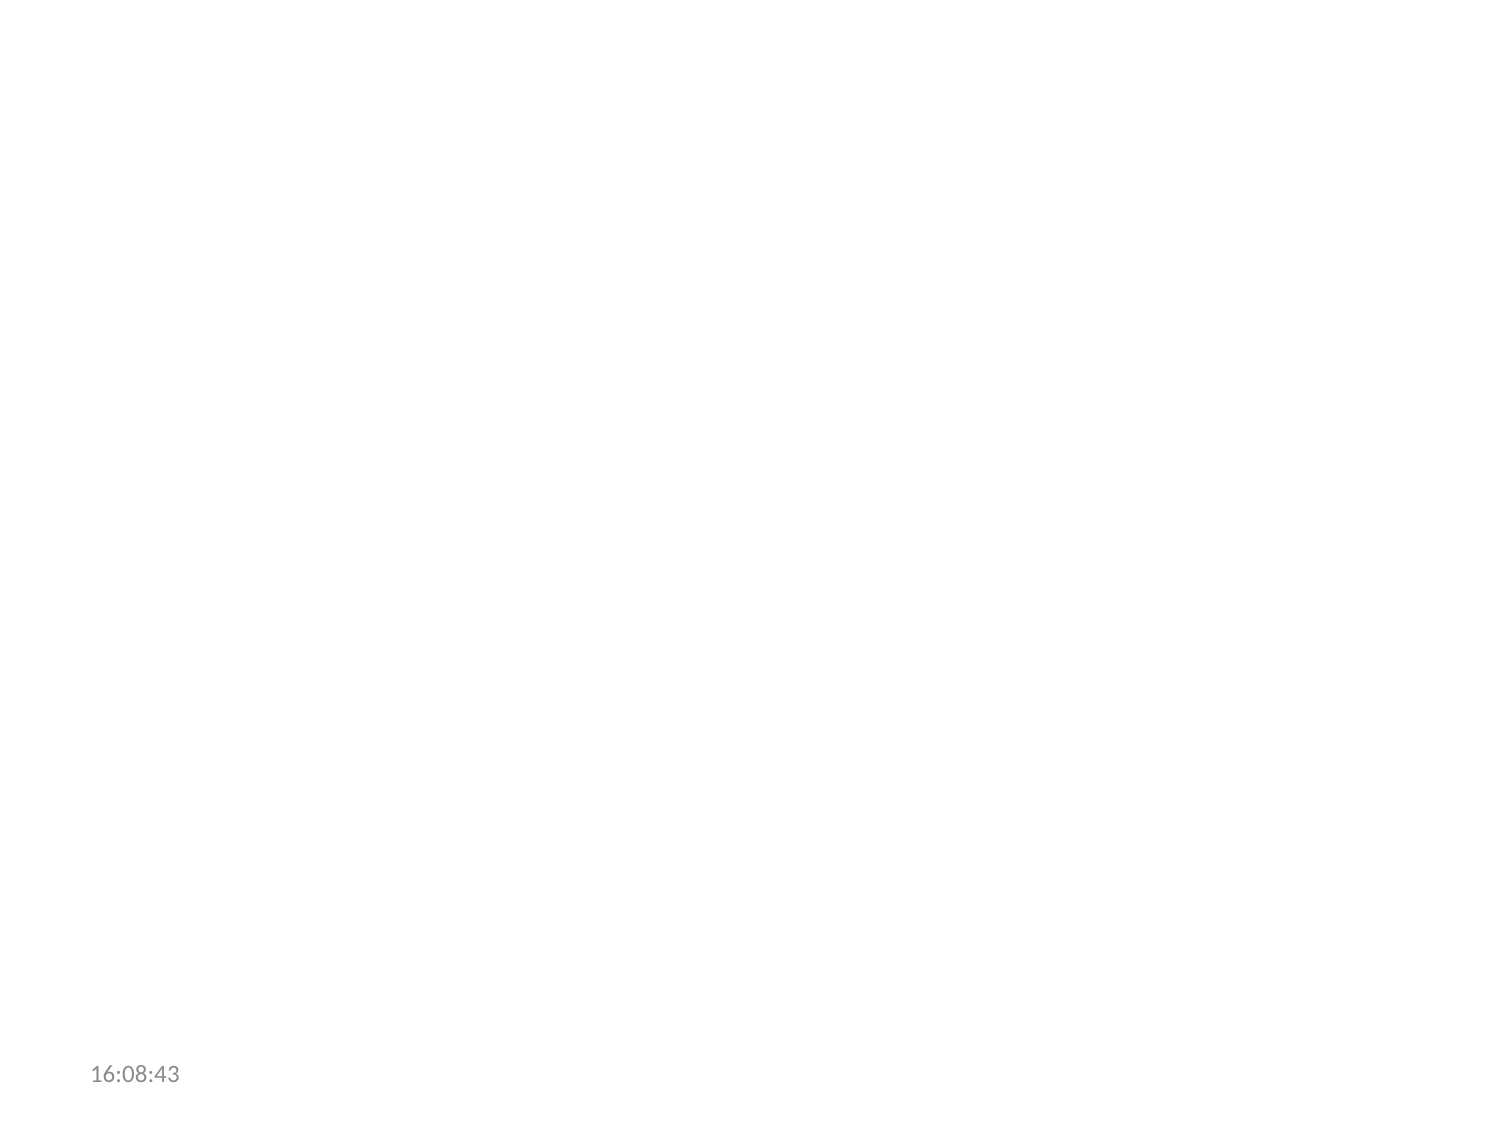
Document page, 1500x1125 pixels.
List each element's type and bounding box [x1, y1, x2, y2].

slide_number [75, 1042, 425, 1103]
